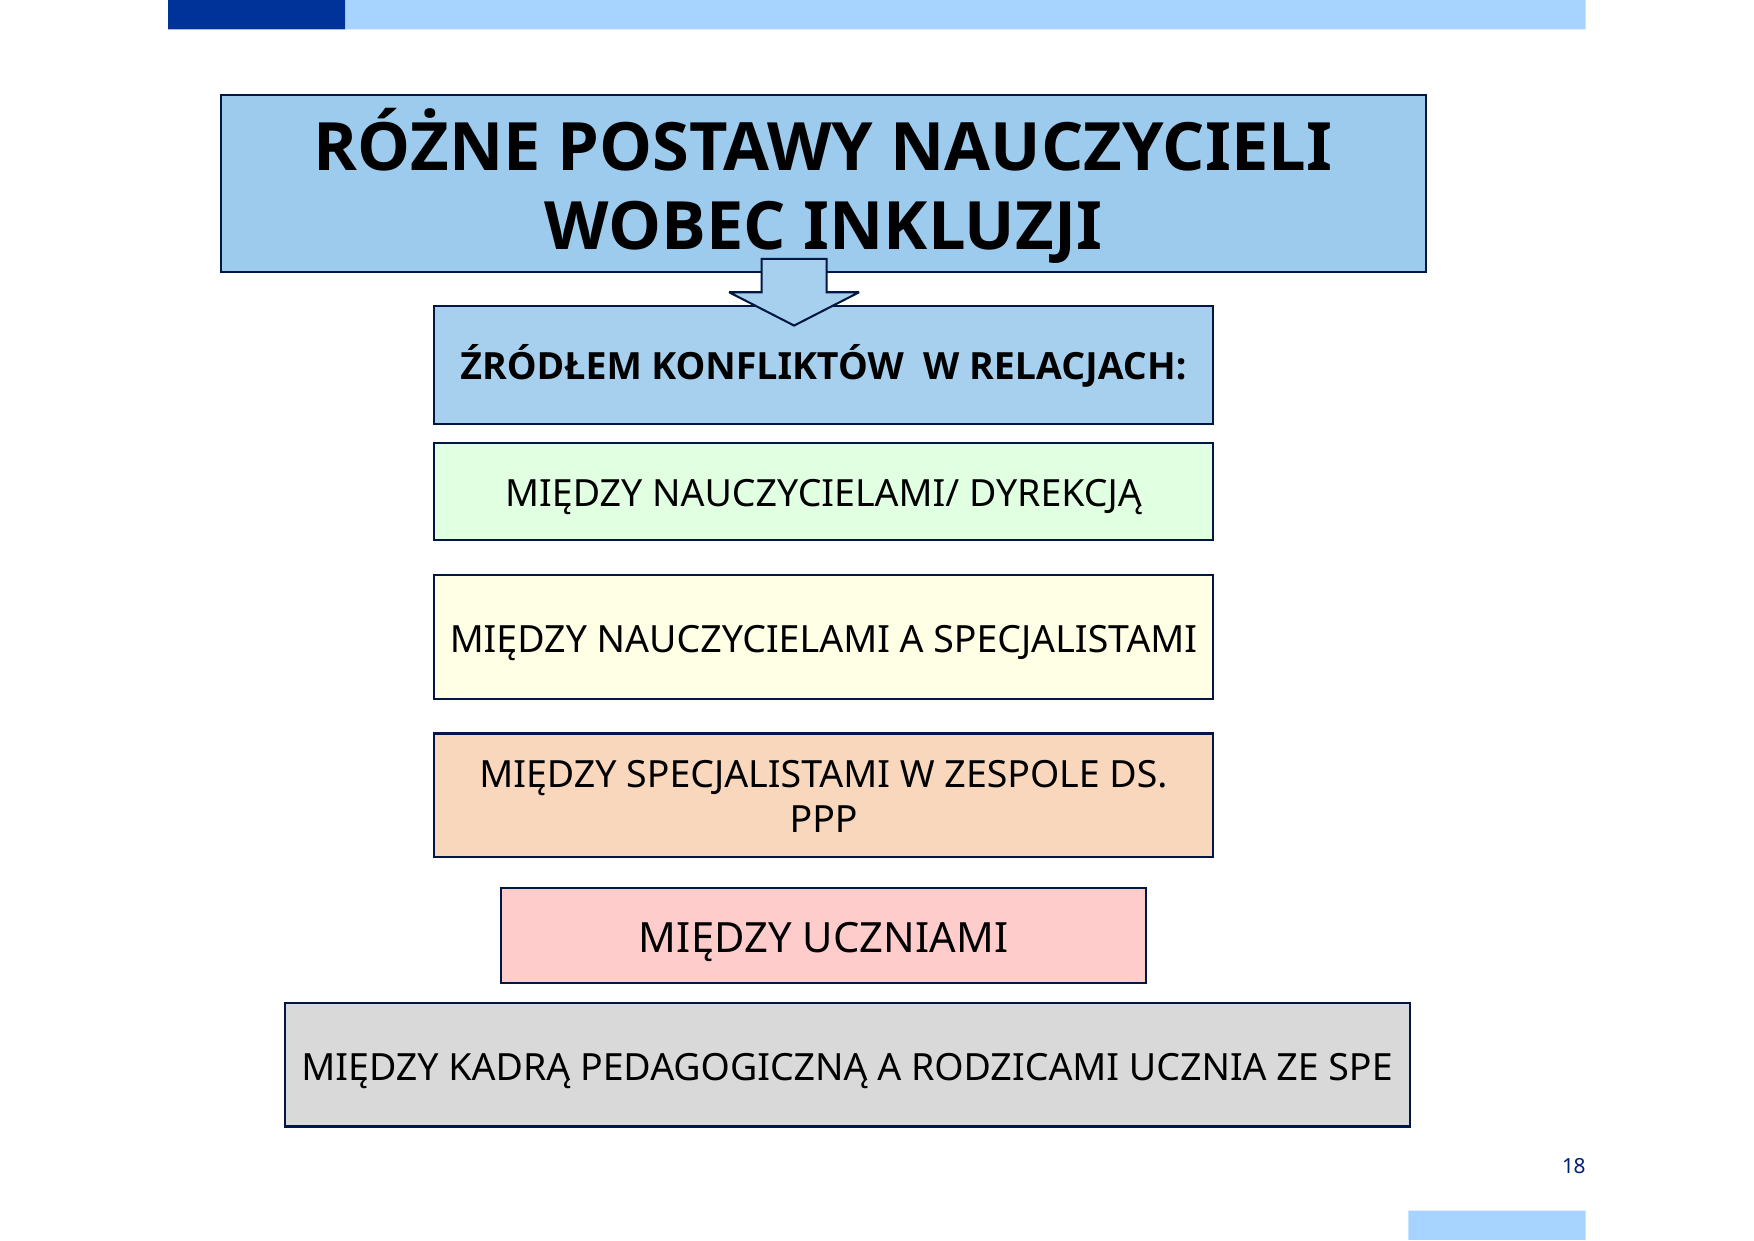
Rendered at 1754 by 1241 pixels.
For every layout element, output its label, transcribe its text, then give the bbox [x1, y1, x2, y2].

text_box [433, 258, 1214, 424]
text_box RÓŻNE POSTAWY NAUCZYCIELI WOBEC INKLUZJI [220, 94, 1427, 273]
text_box MIĘDZY SPECJALISTAMI W ZESPOLE DS. PPP [433, 732, 1214, 858]
slide_number 18 [1408, 1151, 1586, 1182]
text_box MIĘDZY KADRĄ PEDAGOGICZNĄ A RODZICAMI UCZNIA ZE SPE [284, 1002, 1411, 1128]
text_box MIĘDZY UCZNIAMI [500, 887, 1147, 984]
text_box MIĘDZY NAUCZYCIELAMI/ DYREKCJĄ [433, 442, 1214, 541]
text_box MIĘDZY NAUCZYCIELAMI A SPECJALISTAMI [433, 574, 1214, 700]
